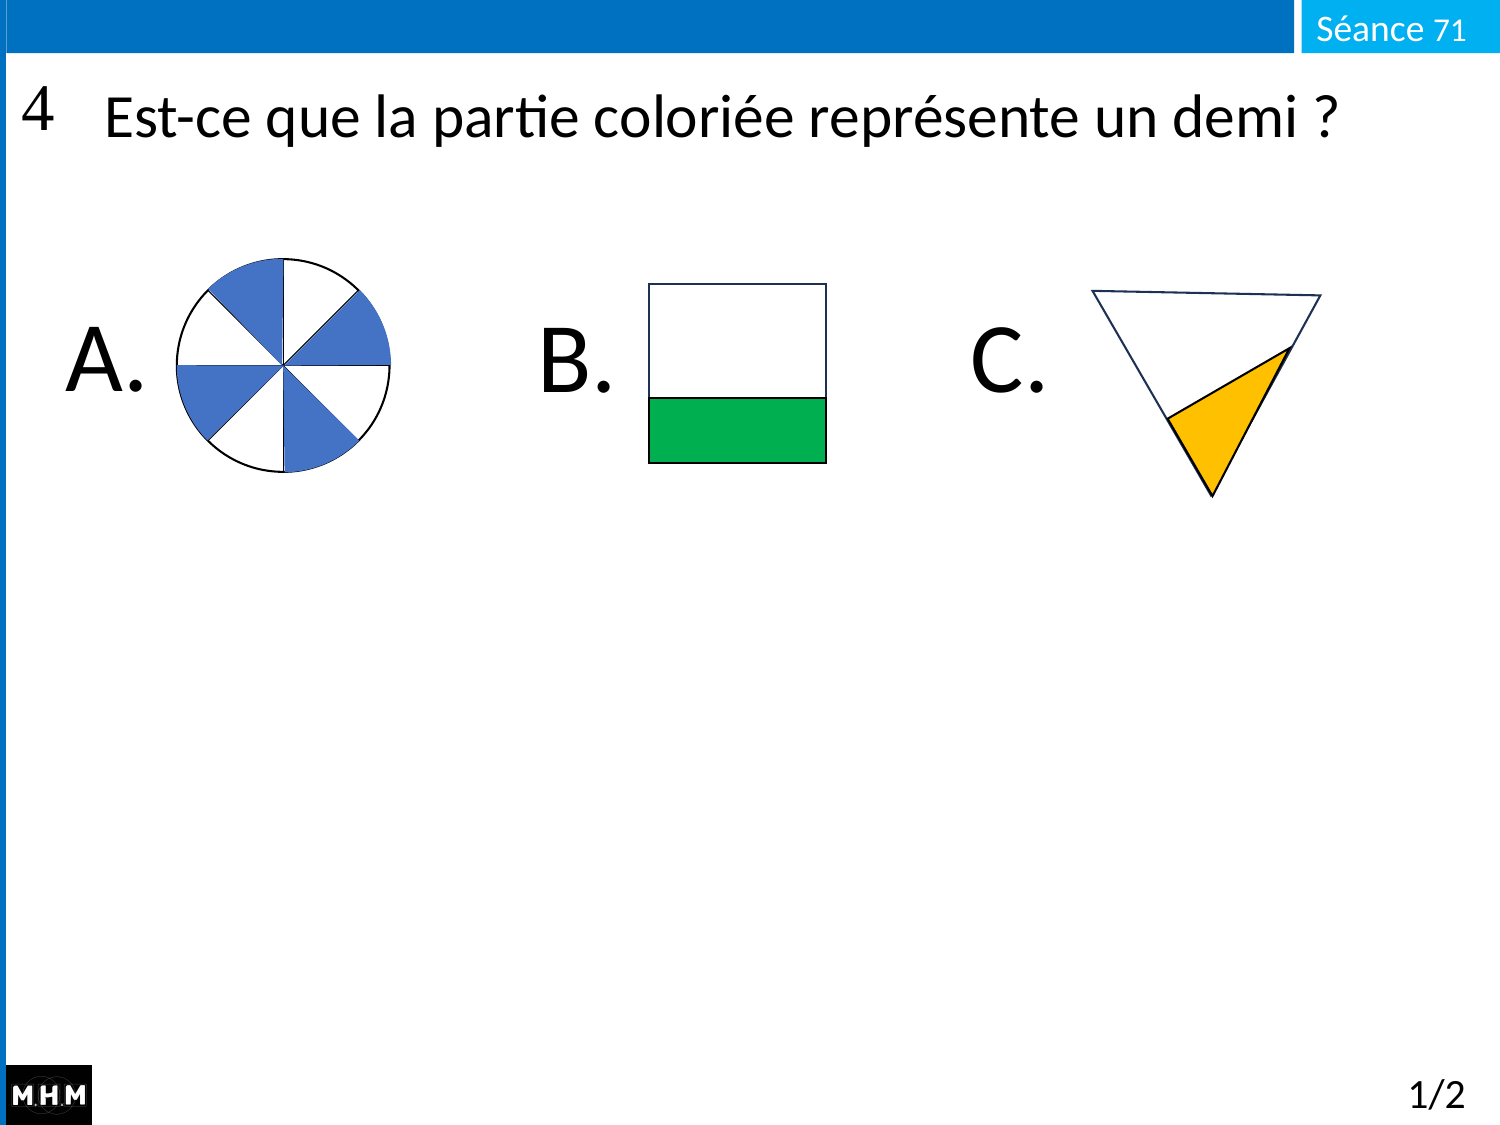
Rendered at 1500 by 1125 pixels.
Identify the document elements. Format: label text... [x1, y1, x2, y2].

picture [6, 1065, 92, 1125]
list 1/2 [1373, 1064, 1500, 1125]
text_box B. [522, 285, 648, 420]
title Est-ce que la partie coloriée représente un demi ? [89, 68, 1384, 168]
text_box A. [50, 284, 176, 419]
text_box [1166, 345, 1293, 499]
text_box [648, 283, 827, 397]
text_box [648, 397, 827, 464]
text_box C. [956, 285, 1107, 420]
text_box [1090, 289, 1323, 498]
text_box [176, 259, 390, 472]
